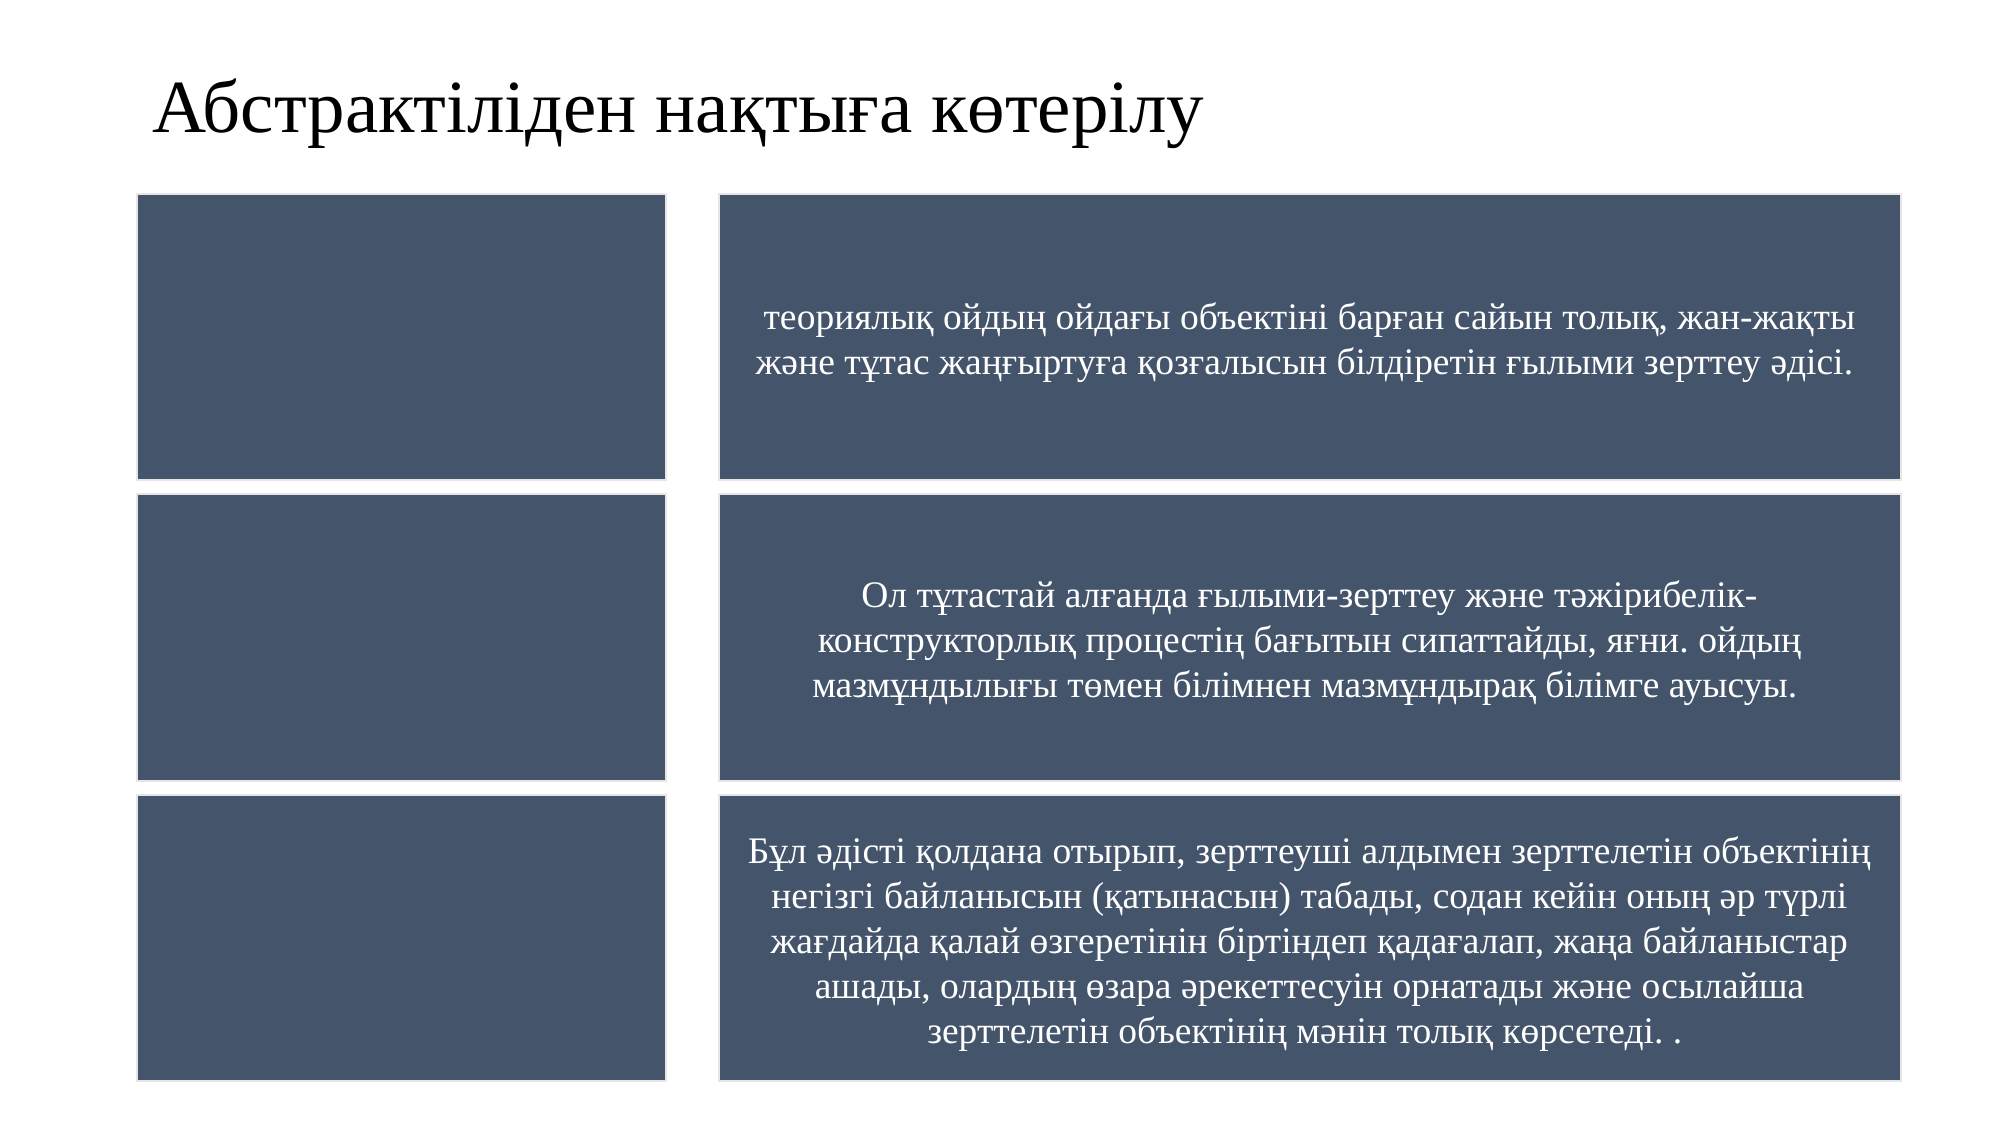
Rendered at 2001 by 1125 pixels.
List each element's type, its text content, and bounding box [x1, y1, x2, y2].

title Абстрактіліден нақтыға көтерілу [137, 59, 1456, 157]
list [137, 193, 1902, 1082]
